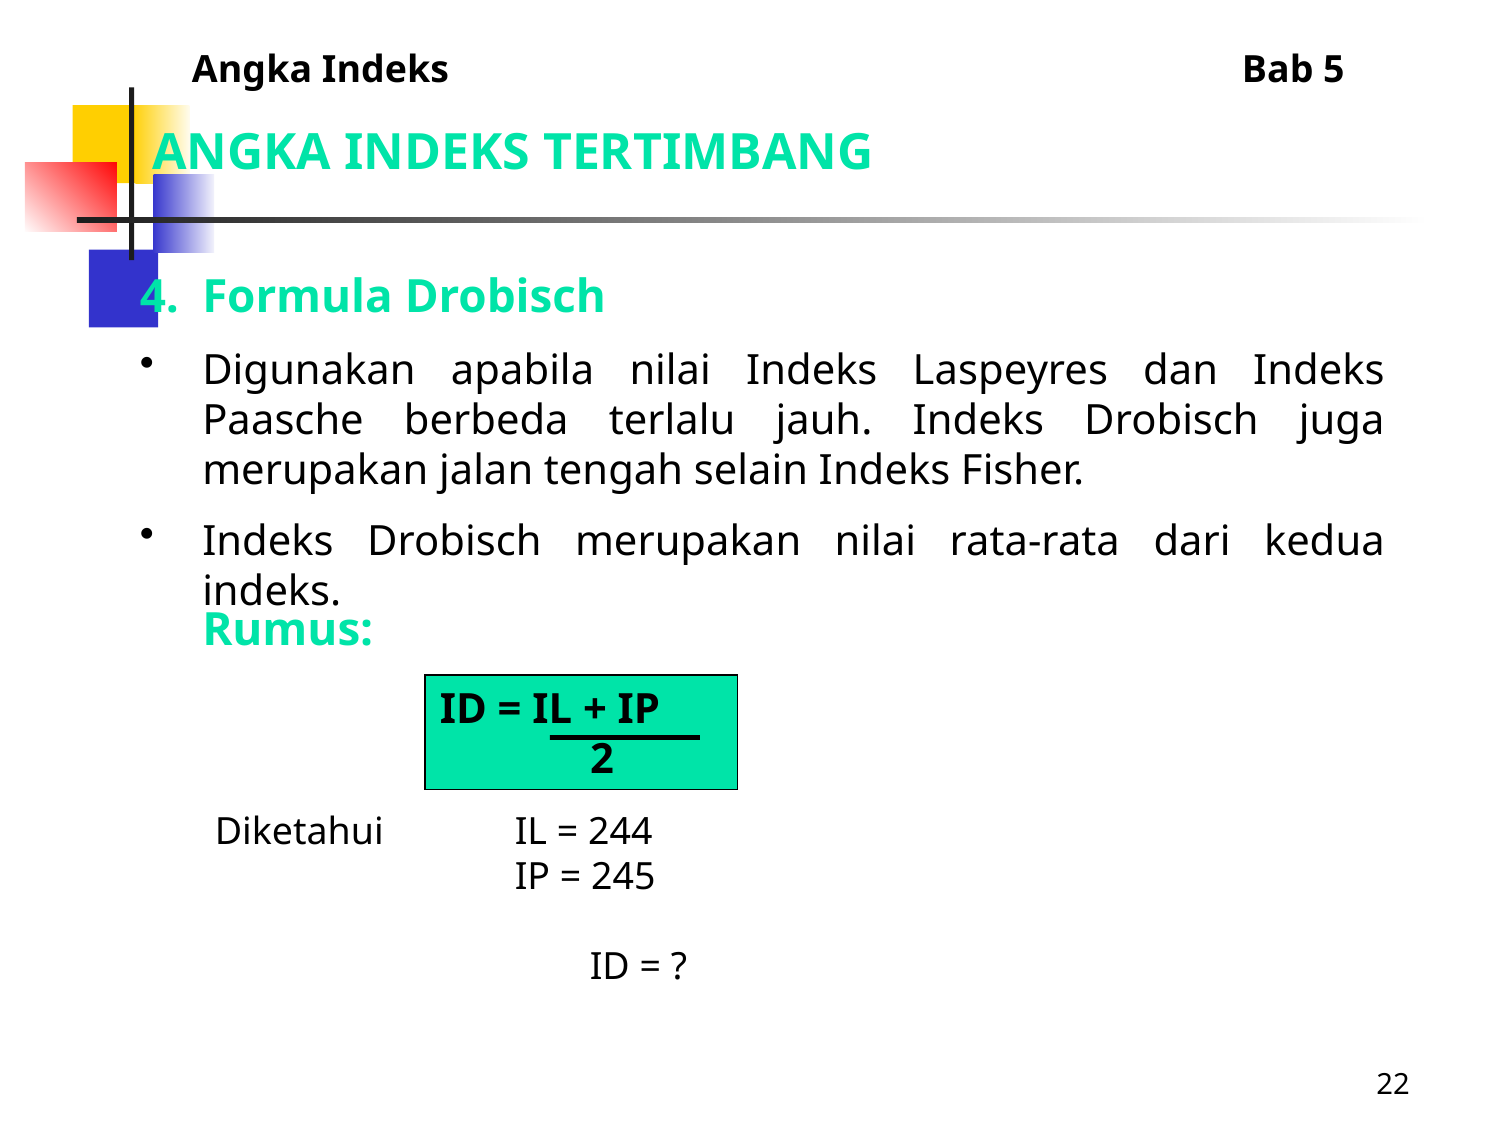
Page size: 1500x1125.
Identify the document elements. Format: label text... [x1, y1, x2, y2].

text_box Angka Indeks Bab 5 [177, 37, 1360, 98]
text_box ANGKA INDEKS TERTIMBANG [137, 112, 1325, 188]
text_box Diketahui IL = 244 IP = 245 ID = ? [200, 799, 1350, 995]
text_box ID = IL + IP 2 [424, 674, 738, 790]
text_box 4. Formula Drobisch Digunakan apabila nilai Indeks Laspeyres dan Indeks Paasche berbeda terlalu jauh. Indeks Drobisch juga merupakan jalan tengah selain Indeks Fisher. Indeks Drobisch merupakan nilai rata-rata dari kedua indeks. Rumus: [124, 259, 1400, 655]
slide_number 22 [1112, 1037, 1426, 1113]
